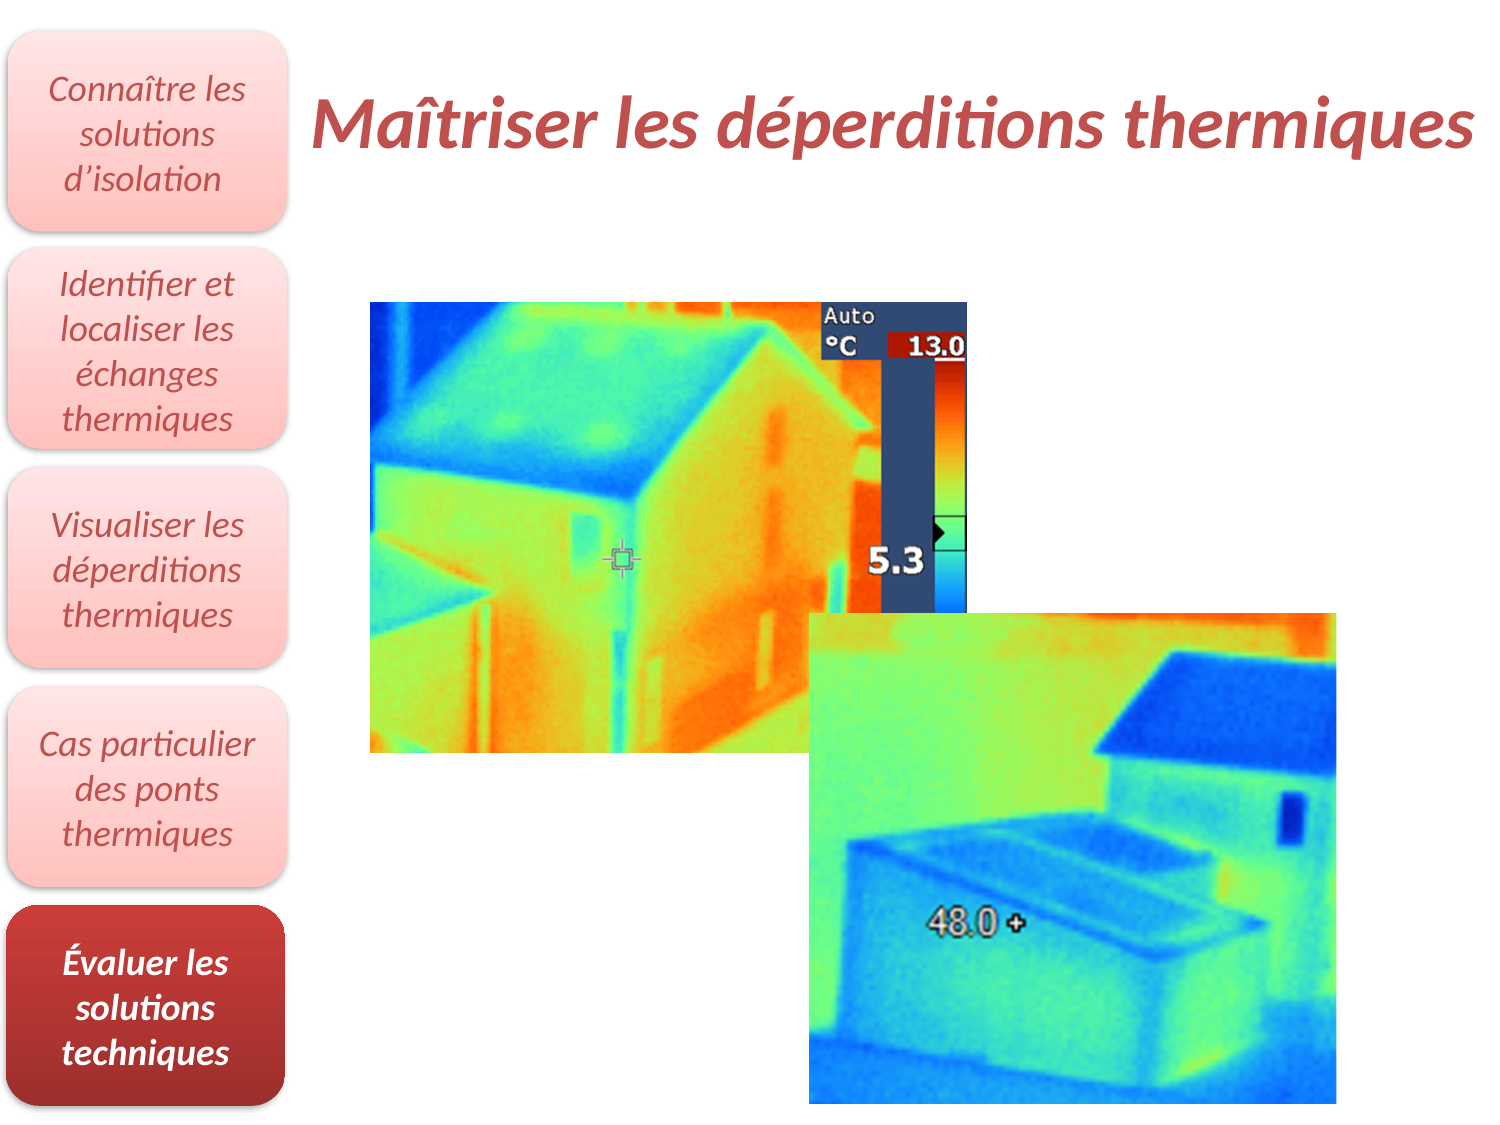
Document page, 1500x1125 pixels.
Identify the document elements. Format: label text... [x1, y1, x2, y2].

text_box Cas particulier des ponts thermiques [6, 685, 288, 888]
text_box Maîtriser les déperditions thermiques [286, 66, 1500, 172]
text_box Évaluer les solutions techniques [5, 904, 286, 1106]
text_box Identifier et localiser les échanges thermiques [6, 247, 288, 450]
text_box Visualiser les déperditions thermiques [6, 466, 288, 669]
picture [370, 302, 1337, 1104]
text_box Connaître les solutions d’isolation [6, 30, 288, 233]
